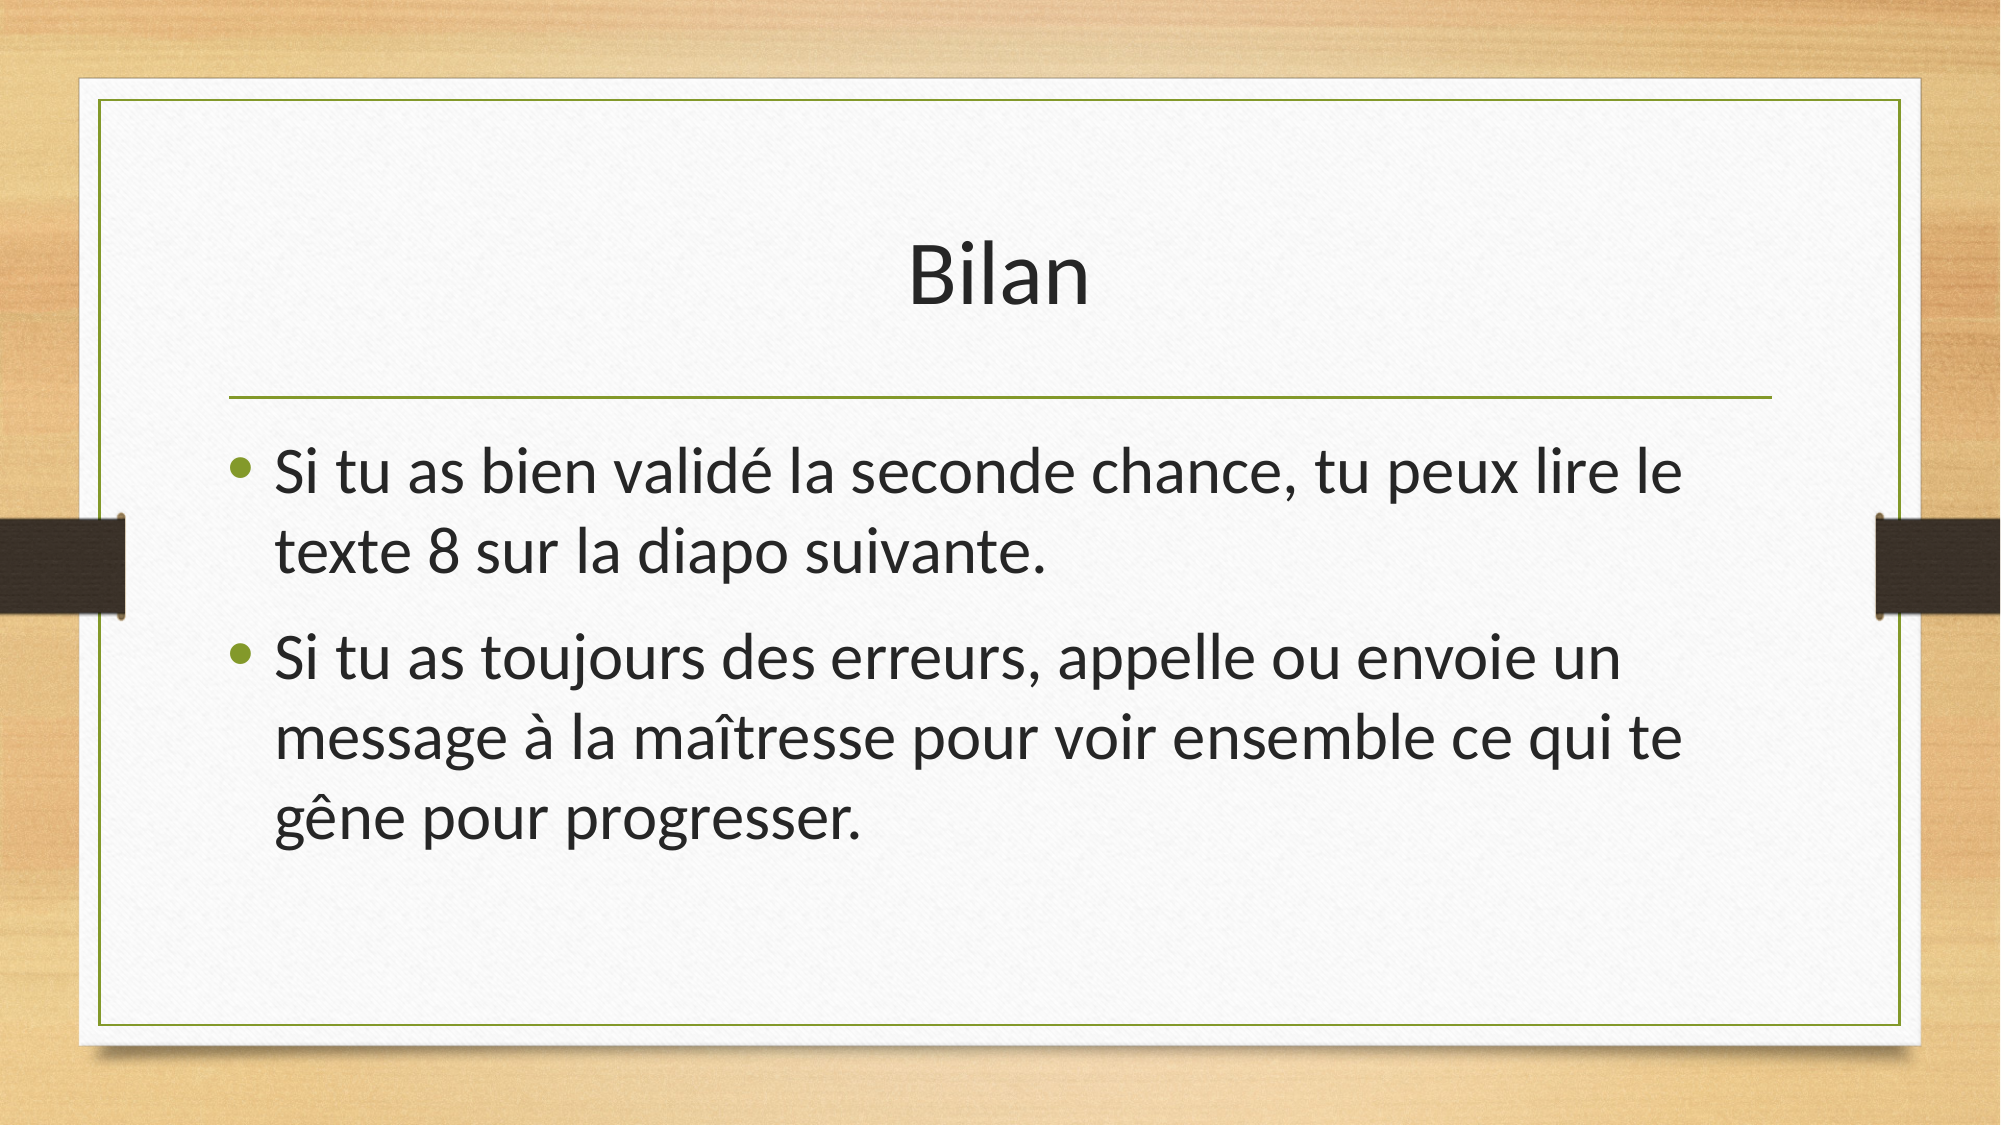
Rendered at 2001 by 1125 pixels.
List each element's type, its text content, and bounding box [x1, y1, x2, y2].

picture [0, 0, 2001, 1125]
list Si tu as bien validé la seconde chance, tu peux lire le texte 8 sur la diapo suivante. Si tu as toujours des erreurs, appelle ou envoie un message à la maîtresse pour voir ensemble ce qui te gêne pour progresser. [212, 419, 1788, 964]
title Bilan [212, 161, 1788, 375]
